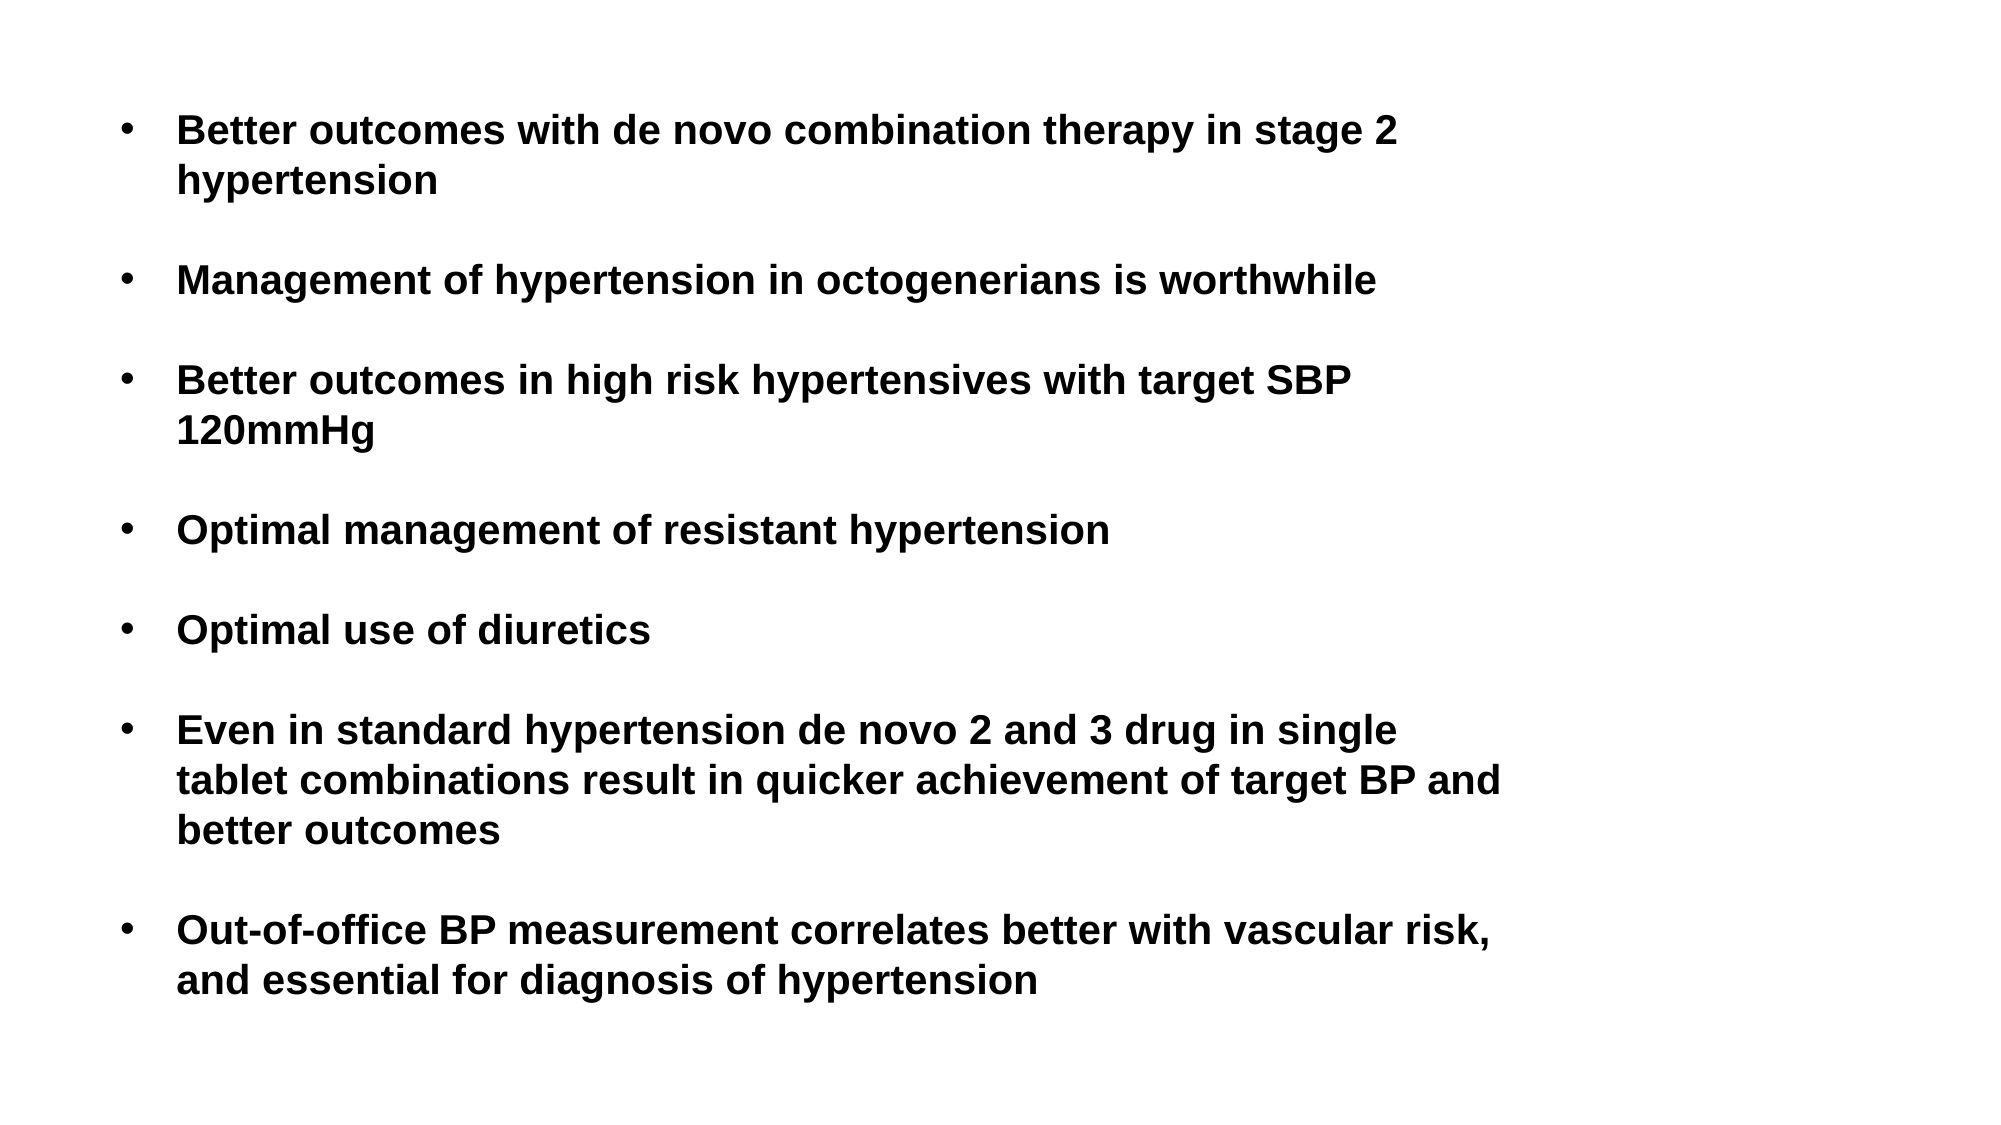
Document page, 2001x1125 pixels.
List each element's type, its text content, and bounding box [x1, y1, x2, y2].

text_box Better outcomes with de novo combination therapy in stage 2 hypertension Management of hypertension in octogenerians is worthwhile Better outcomes in high risk hypertensives with target SBP 120mmHg Optimal management of resistant hypertension Optimal use of diuretics Even in standard hypertension de novo 2 and 3 drug in single tablet combinations result in quicker achievement of target BP and better outcomes Out-of-office BP measurement correlates better with vascular risk, and essential for diagnosis of hypertension [105, 95, 1532, 1071]
